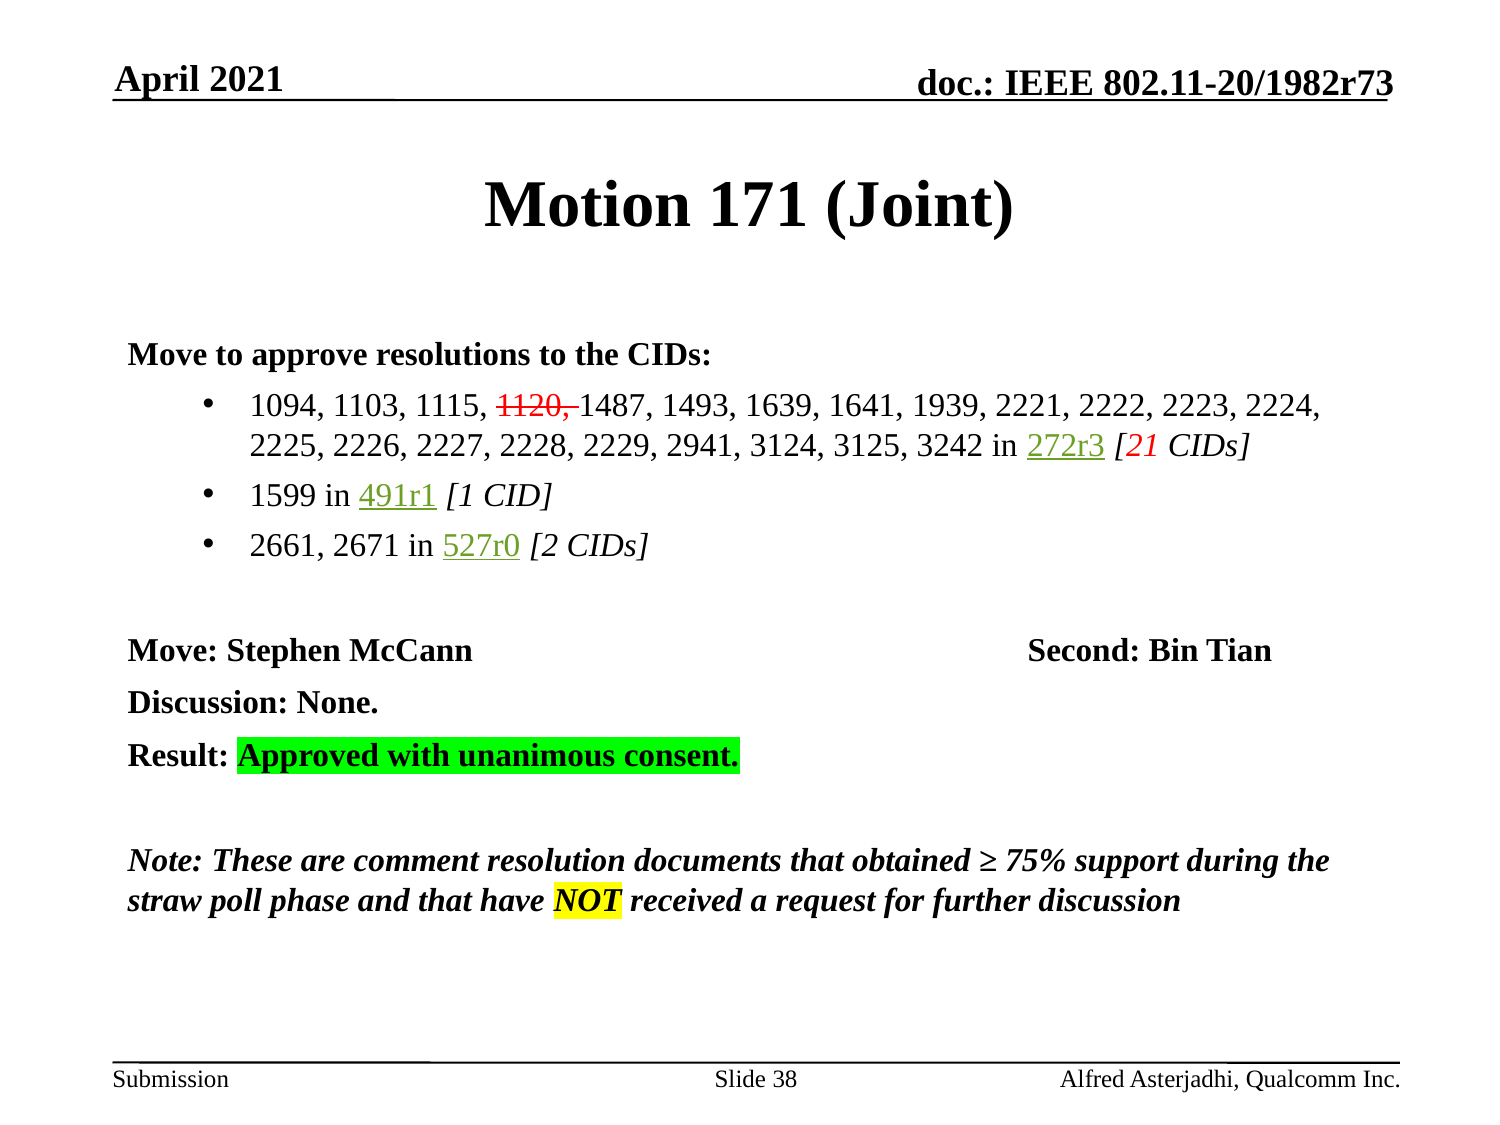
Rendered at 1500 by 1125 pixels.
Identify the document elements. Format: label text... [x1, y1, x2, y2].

title Motion 171 (Joint) [112, 112, 1388, 288]
footer Alfred Asterjadhi, Qualcomm Inc. [878, 1061, 1402, 1093]
slide_number Slide 38 [712, 1061, 800, 1123]
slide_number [114, 54, 423, 100]
list Move to approve resolutions to the CIDs: 1094, 1103, 1115, 1120, 1487, 1493, 1639, 1641, 1939, 2221, 2222, 2223, 2224, 2225, 2226, 2227, 2228, 2229, 2941, 3124, 3125, 3242 in 272r3 [21 CIDs] 1599 in 491r1 [1 CID] 2661, 2671 in 527r0 [2 CIDs] Move: Stephen McCann Second: Bin Tian Discussion: None. Result: Approved with unanimous consent. Note: These are comment resolution documents that obtained ≥ 75% support during the straw poll phase and that have NOT received a request for further discussion [112, 324, 1388, 1000]
